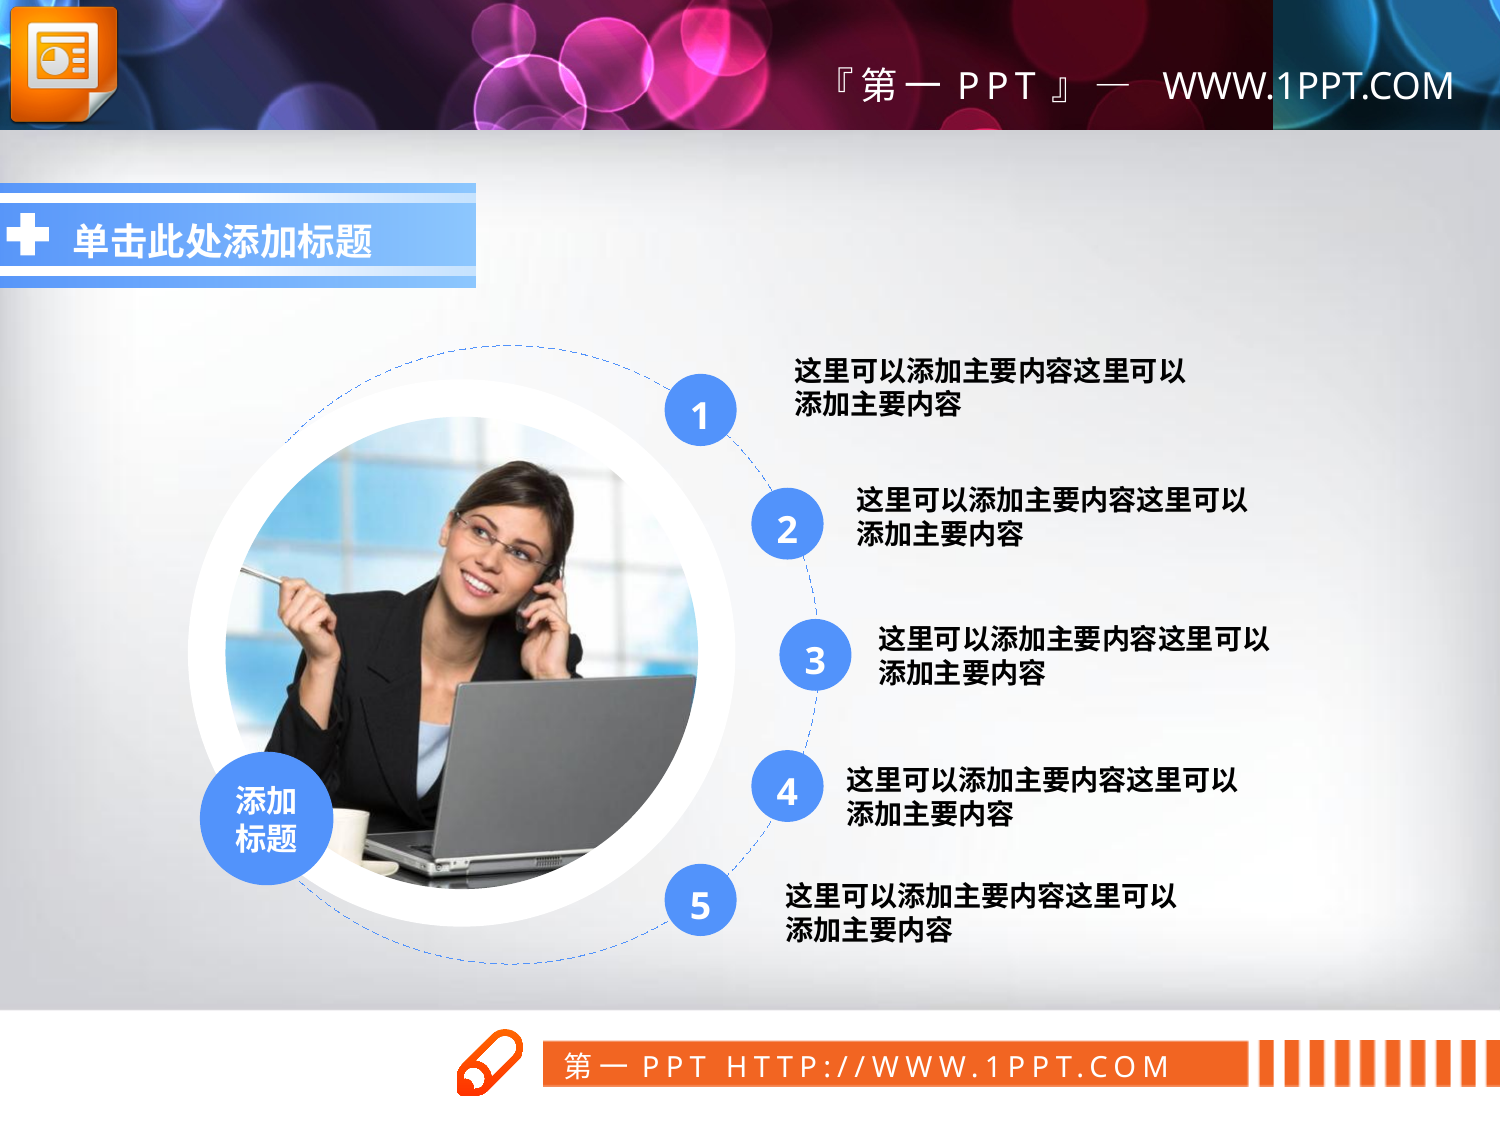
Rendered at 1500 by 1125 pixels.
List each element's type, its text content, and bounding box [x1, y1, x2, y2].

text_box 添加 标题 [219, 774, 315, 864]
text_box [285, 345, 818, 965]
text_box [0, 183, 476, 193]
picture [543, 1040, 1500, 1087]
text_box [0, 203, 476, 266]
text_box 这里可以添加主要内容这里可以添加主要内容 [831, 755, 1276, 838]
picture [0, 0, 1500, 1012]
text_box 3 [779, 618, 852, 691]
text_box [225, 416, 699, 890]
text_box 5 [664, 863, 737, 937]
text_box [6, 213, 49, 256]
text_box [187, 379, 736, 927]
text_box 这里可以添加主要内容这里可以添加主要内容 [841, 474, 1287, 558]
text_box 这里可以添加主要内容这里可以添加主要内容 [863, 614, 1308, 697]
text_box 单击此处添加标题 [57, 210, 390, 270]
text_box [0, 276, 476, 288]
text_box 这里可以添加主要内容这里可以添加主要内容 [771, 871, 1216, 954]
text_box [0, 266, 476, 276]
text_box 2 [751, 487, 824, 560]
text_box 4 [751, 750, 824, 822]
text_box [0, 193, 476, 203]
text_box [199, 751, 334, 886]
text_box 这里可以添加主要内容这里可以添加主要内容 [779, 345, 1224, 428]
text_box 1 [664, 373, 737, 447]
